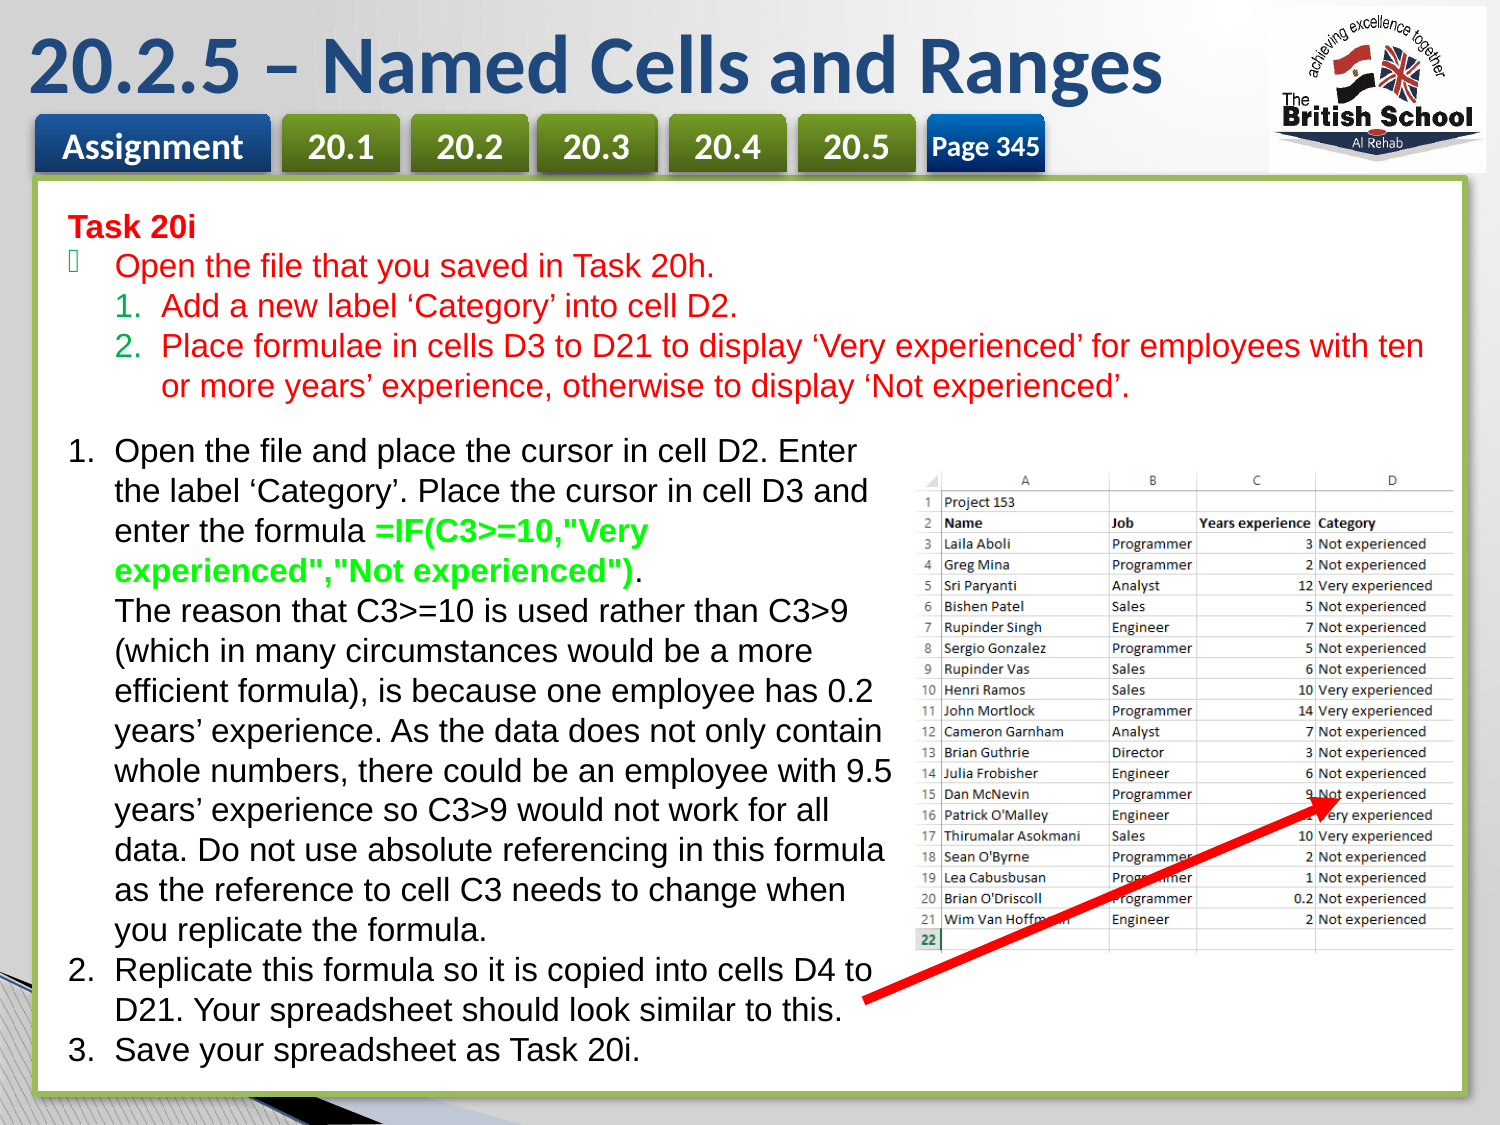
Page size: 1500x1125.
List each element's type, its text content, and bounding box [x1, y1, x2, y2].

picture [1269, 6, 1487, 173]
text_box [863, 798, 1341, 1002]
text_box 20.3 [537, 113, 656, 173]
text_box Open the file and place the cursor in cell D2. Enter the label ‘Category’. Place the cursor in cell D3 and enter the formula =IF(C3>=10,"Very experienced","Not experienced"). The reason that C3>=10 is used rather than C3>9 (which in many circumstances would be a more efficient formula), is because one employee has 0.2 years’ experience. As the data does not only contain whole numbers, there could be an employee with 9.5 years’ experience so C3>9 would not work for all data. Do not use absolute referencing in this formula as the reference to cell C3 needs to change when you replicate the formula. Replicate this formula so it is copied into cells D4 to D21. Your spreadsheet should look similar to this. Save your spreadsheet as Task 20i. [53, 421, 909, 1076]
text_box Task 20i Open the file that you saved in Task 20h. Add a new label ‘Category’ into cell D2. Place formulae in cells D3 to D21 to display ‘Very experienced’ for employees with ten or more years’ experience, otherwise to display ‘Not experienced’. [53, 197, 1447, 412]
title 20.2.5 – Named Cells and Ranges [14, 6, 1270, 114]
text_box Page 345 [927, 113, 1046, 173]
picture [281, 1114, 303, 1125]
picture [915, 465, 1454, 953]
